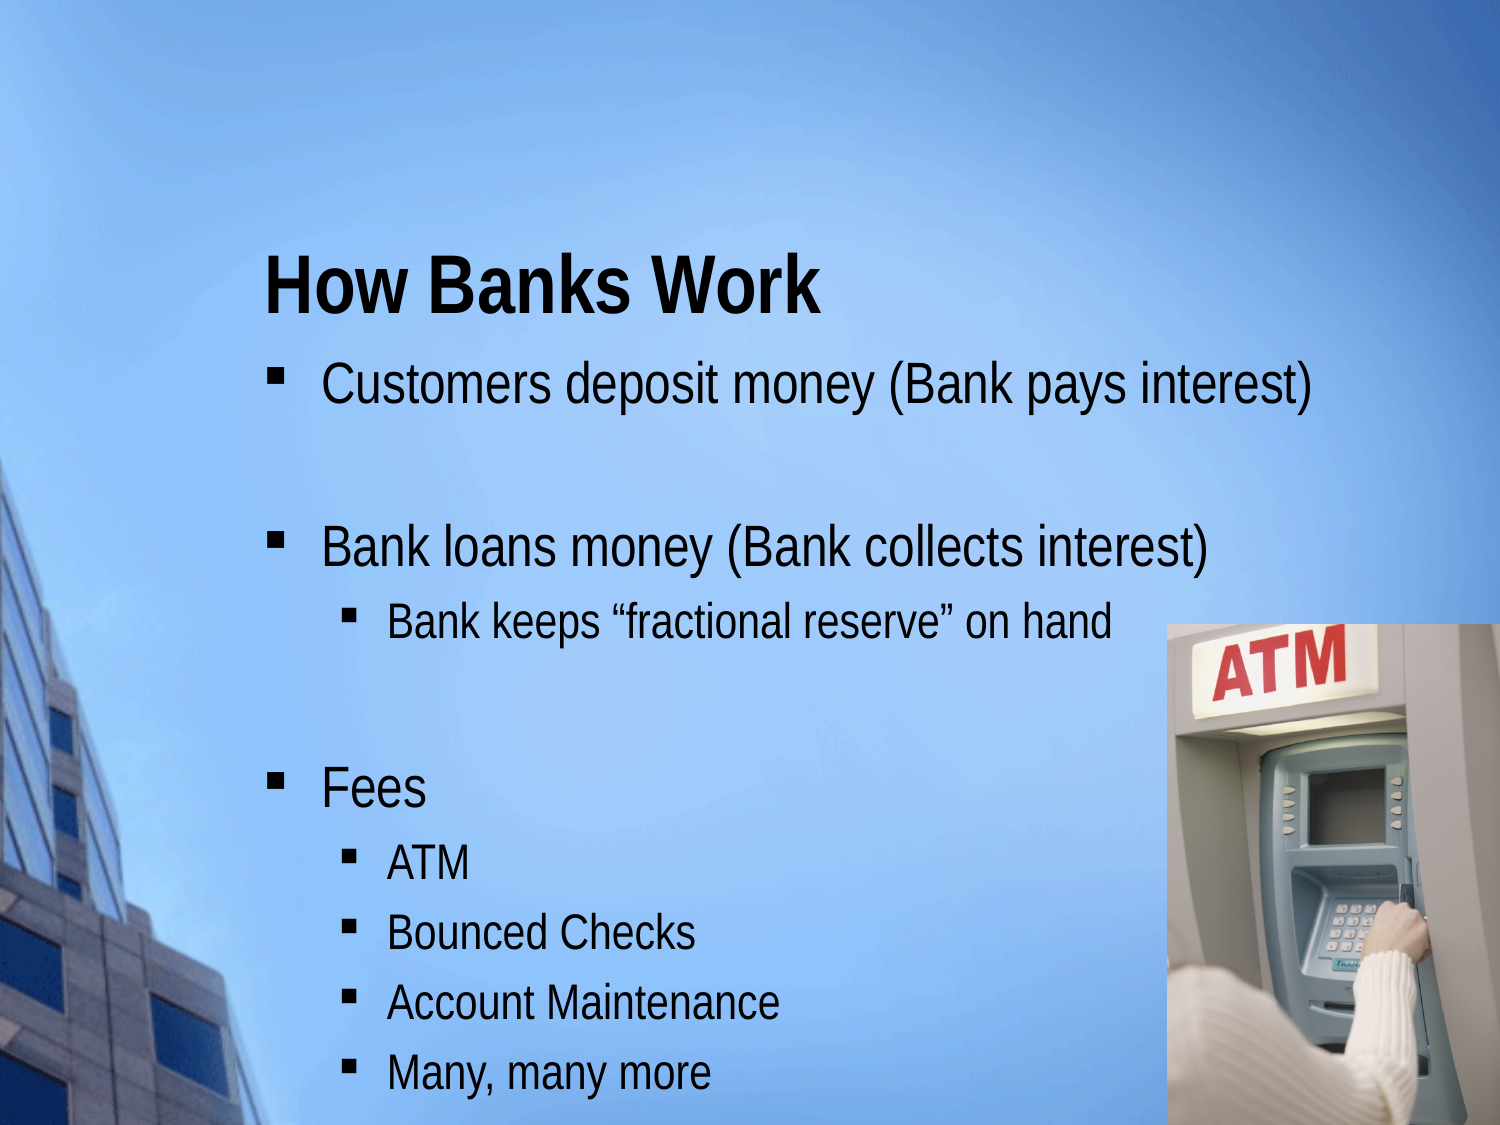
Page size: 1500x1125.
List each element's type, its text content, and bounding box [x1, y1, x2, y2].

title How Banks Work [249, 112, 1413, 337]
list Customers deposit money (Bank pays interest) Bank loans money (Bank collects interest) Bank keeps “fractional reserve” on hand Fees ATM Bounced Checks Account Maintenance Many, many more [249, 337, 1413, 913]
picture [0, 0, 1500, 1125]
